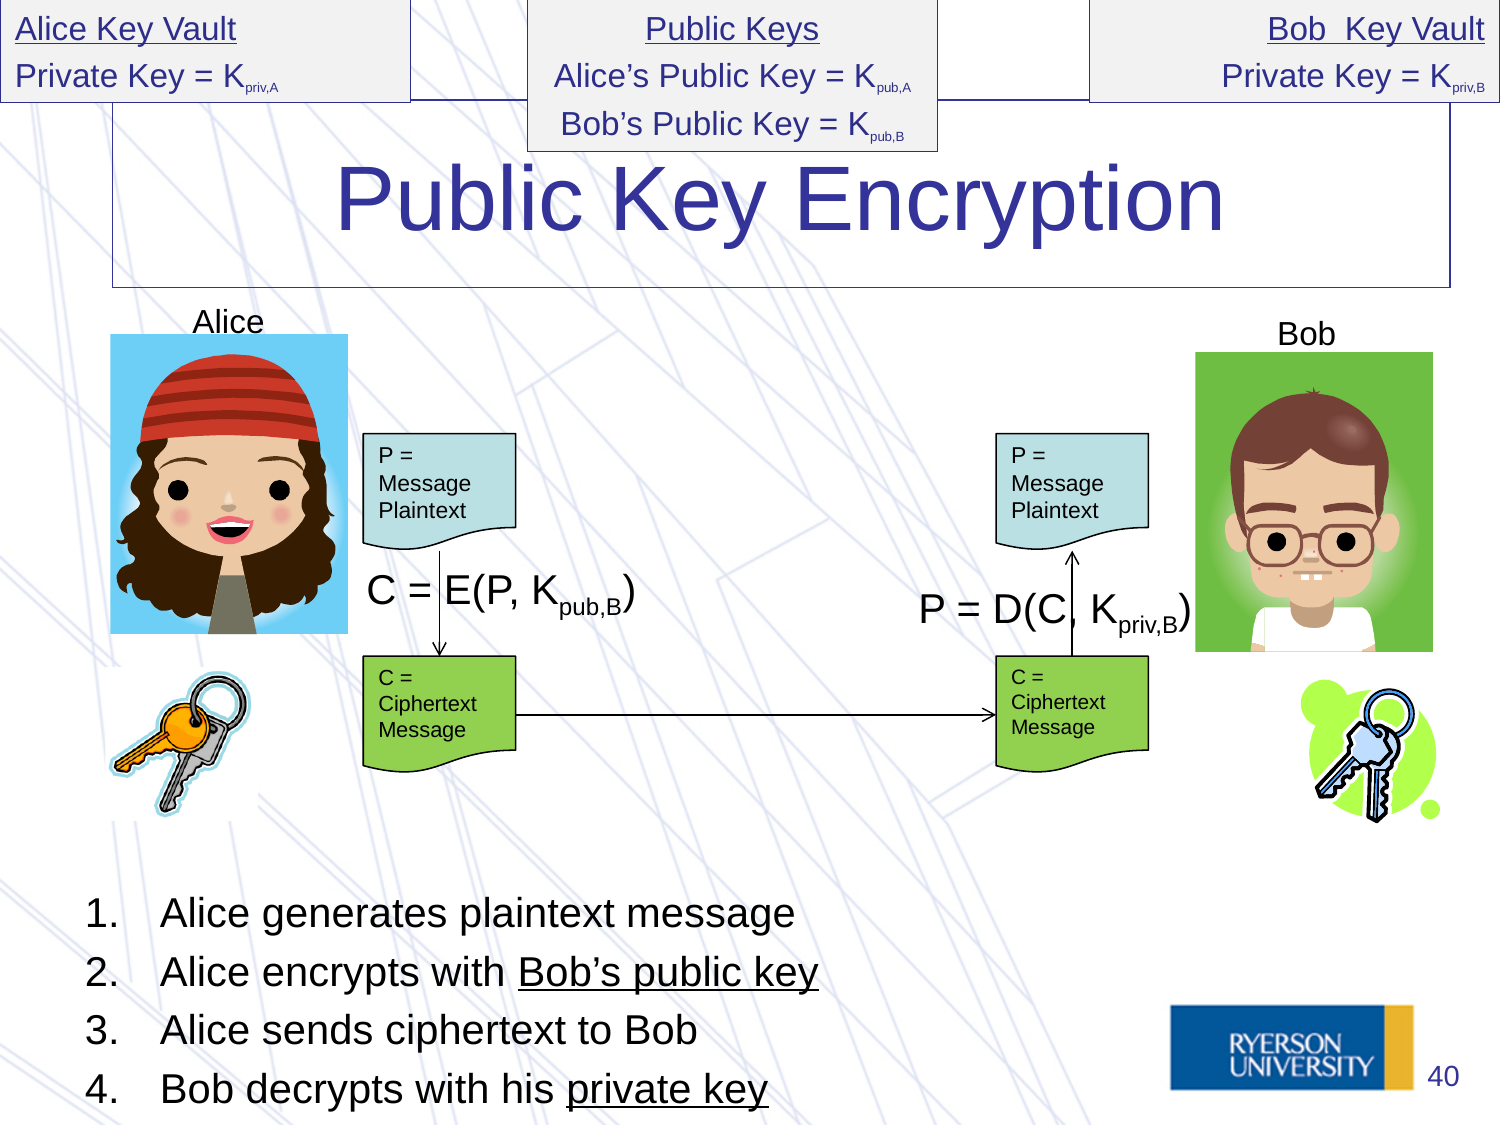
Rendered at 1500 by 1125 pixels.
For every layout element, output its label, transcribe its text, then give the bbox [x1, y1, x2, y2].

text_box C = Ciphertext Message [996, 656, 1149, 772]
text_box Alice generates plaintext message Alice encrypts with Bob’s public key Alice sends ciphertext to Bob Bob decrypts with his private key [70, 878, 1008, 1119]
picture [938, 0, 1089, 99]
text_box P = D(C, Kpriv,B) [831, 574, 1178, 646]
text_box Bob Key Vault Private Key = Kpriv,B [1089, 0, 1500, 103]
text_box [1183, 304, 1433, 652]
slide_number 40 [1399, 1049, 1476, 1113]
text_box Public Keys Alice’s Public Key = Kpub,A Bob’s Public Key = Kpub,B [527, 0, 938, 152]
picture [0, 103, 1500, 1125]
text_box P = Message Plaintext [363, 433, 516, 550]
text_box P = Message Plaintext [996, 433, 1149, 550]
title Public Key Encryption [112, 99, 1451, 288]
picture [411, 0, 527, 99]
text_box Alice Key Vault Private Key = Kpriv,A [0, 0, 411, 103]
text_box C = E(P, Kpub,B) [356, 555, 774, 628]
text_box C = Ciphertext Message [363, 656, 516, 772]
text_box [105, 292, 352, 635]
